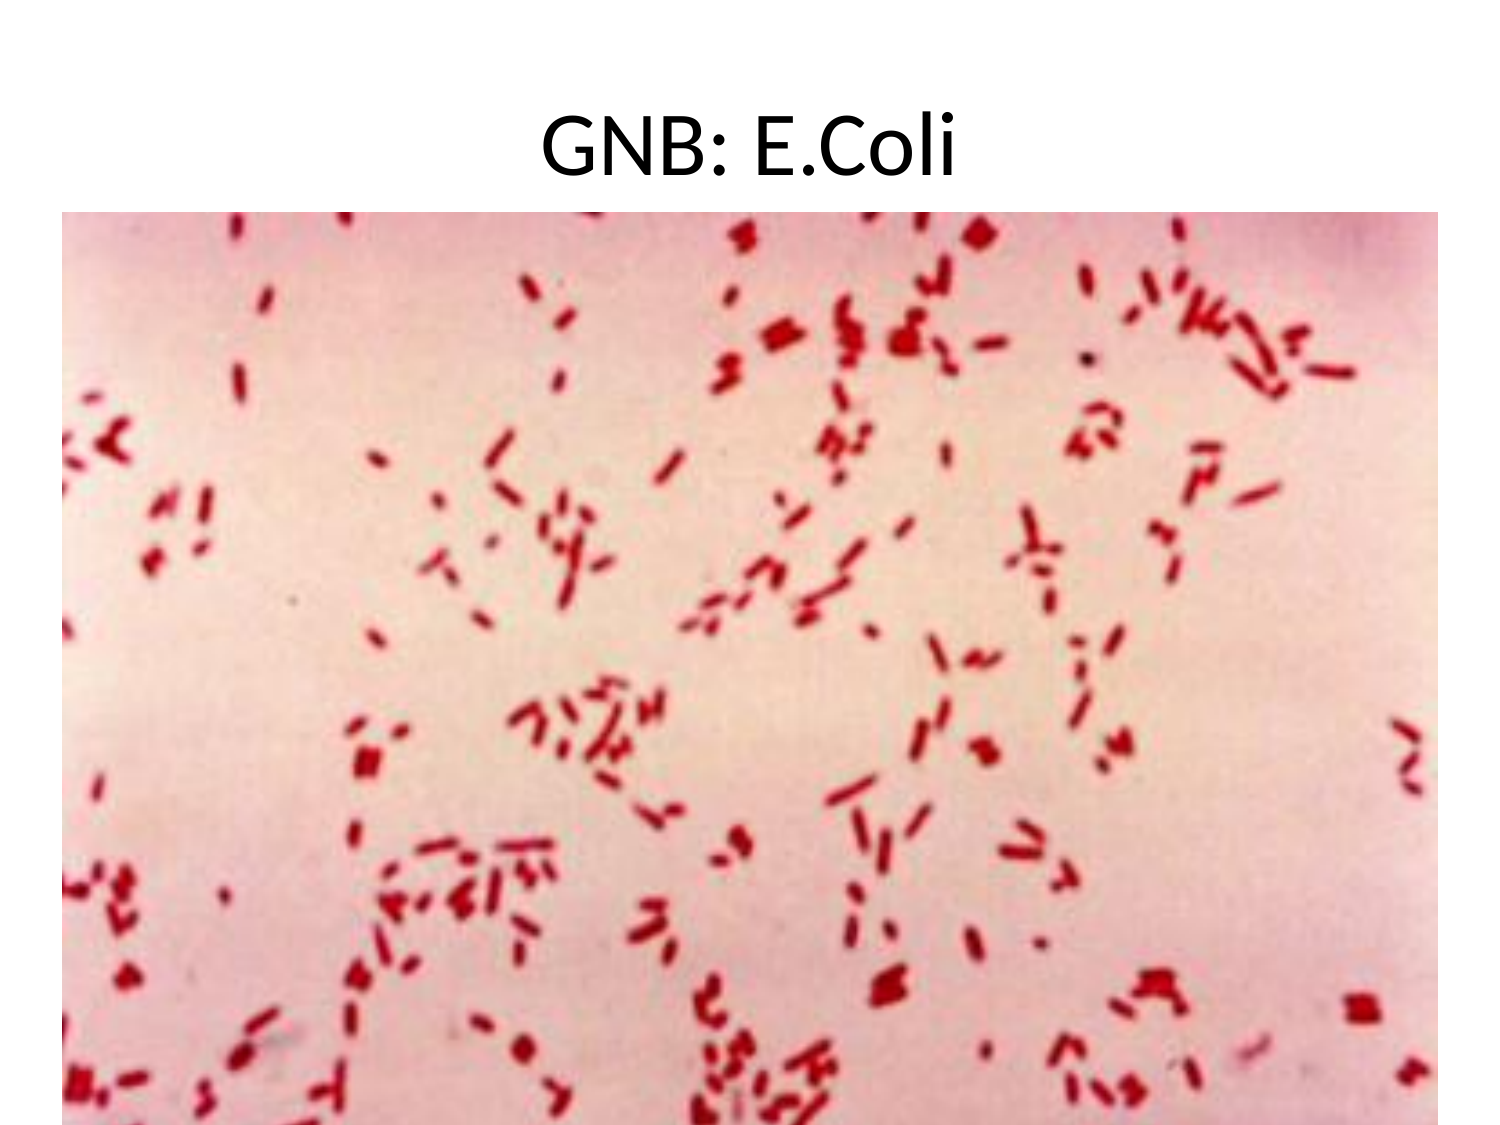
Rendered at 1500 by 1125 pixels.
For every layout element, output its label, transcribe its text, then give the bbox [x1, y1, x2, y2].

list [62, 212, 1438, 1125]
title GNB: E.Coli [75, 45, 1425, 210]
